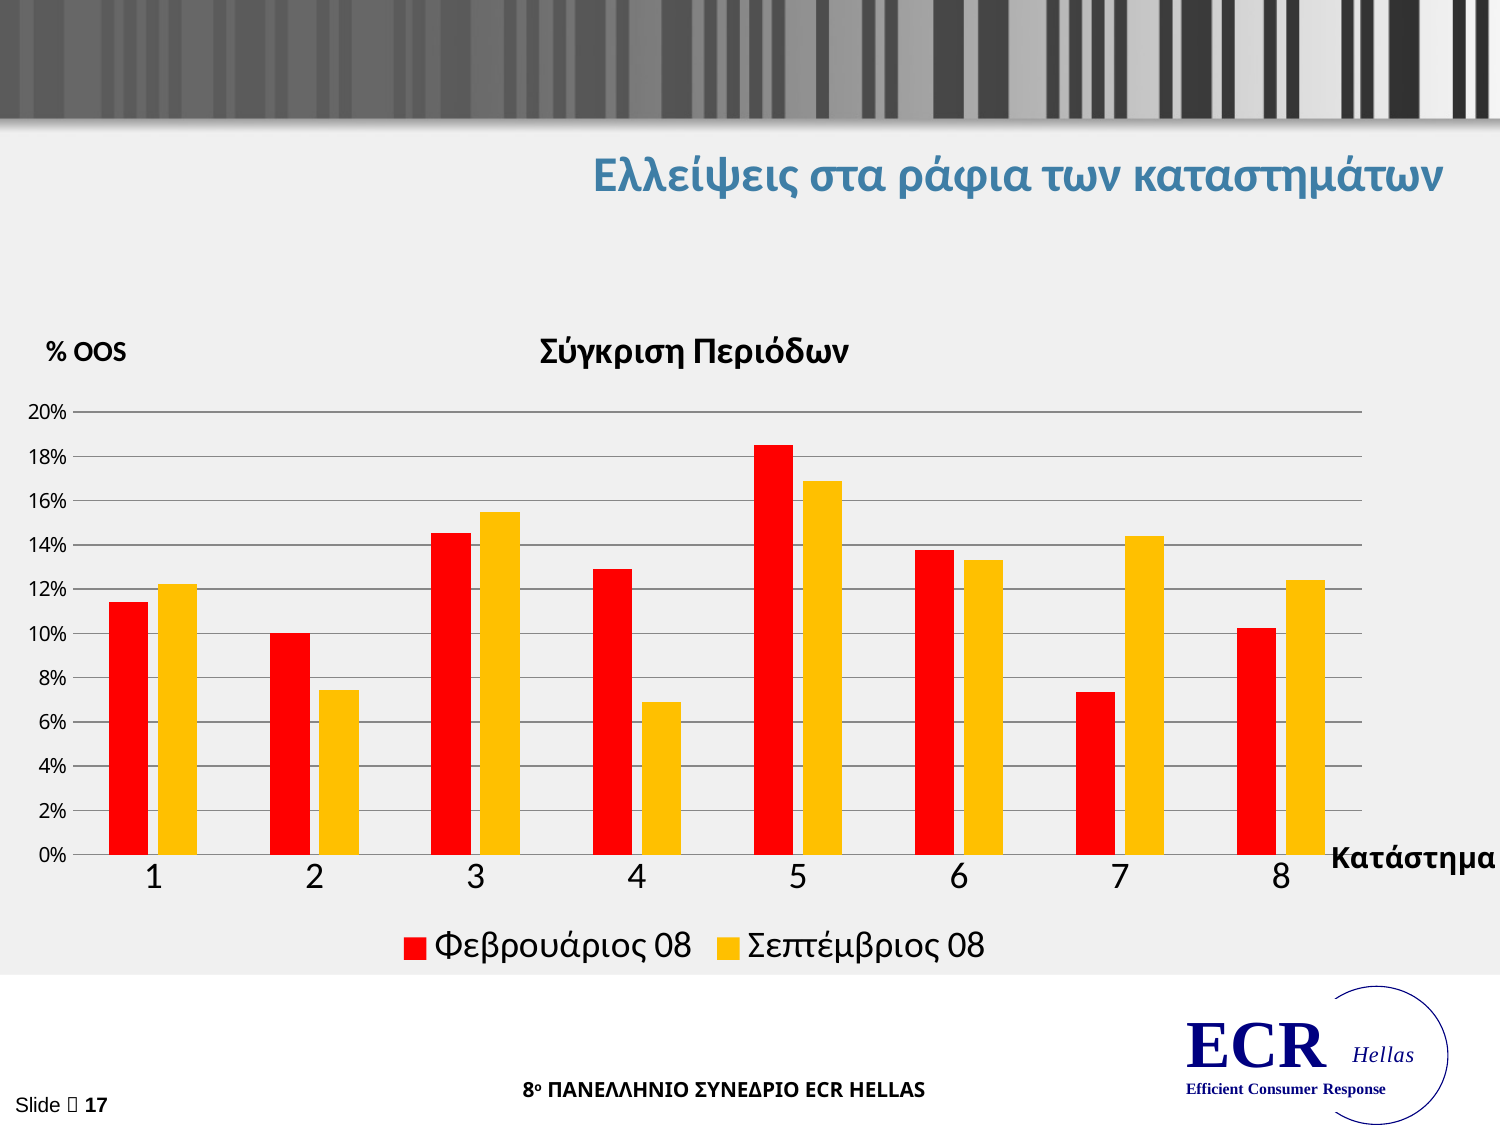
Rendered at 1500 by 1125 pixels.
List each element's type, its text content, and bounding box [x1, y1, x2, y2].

picture [0, 0, 1500, 1125]
chart [0, 302, 1390, 976]
text_box Κατάστημα [1394, 832, 1472, 900]
title Ελλείψεις στα ράφια των καταστημάτων [65, 138, 1445, 238]
footer Slide  17 [0, 1084, 176, 1125]
